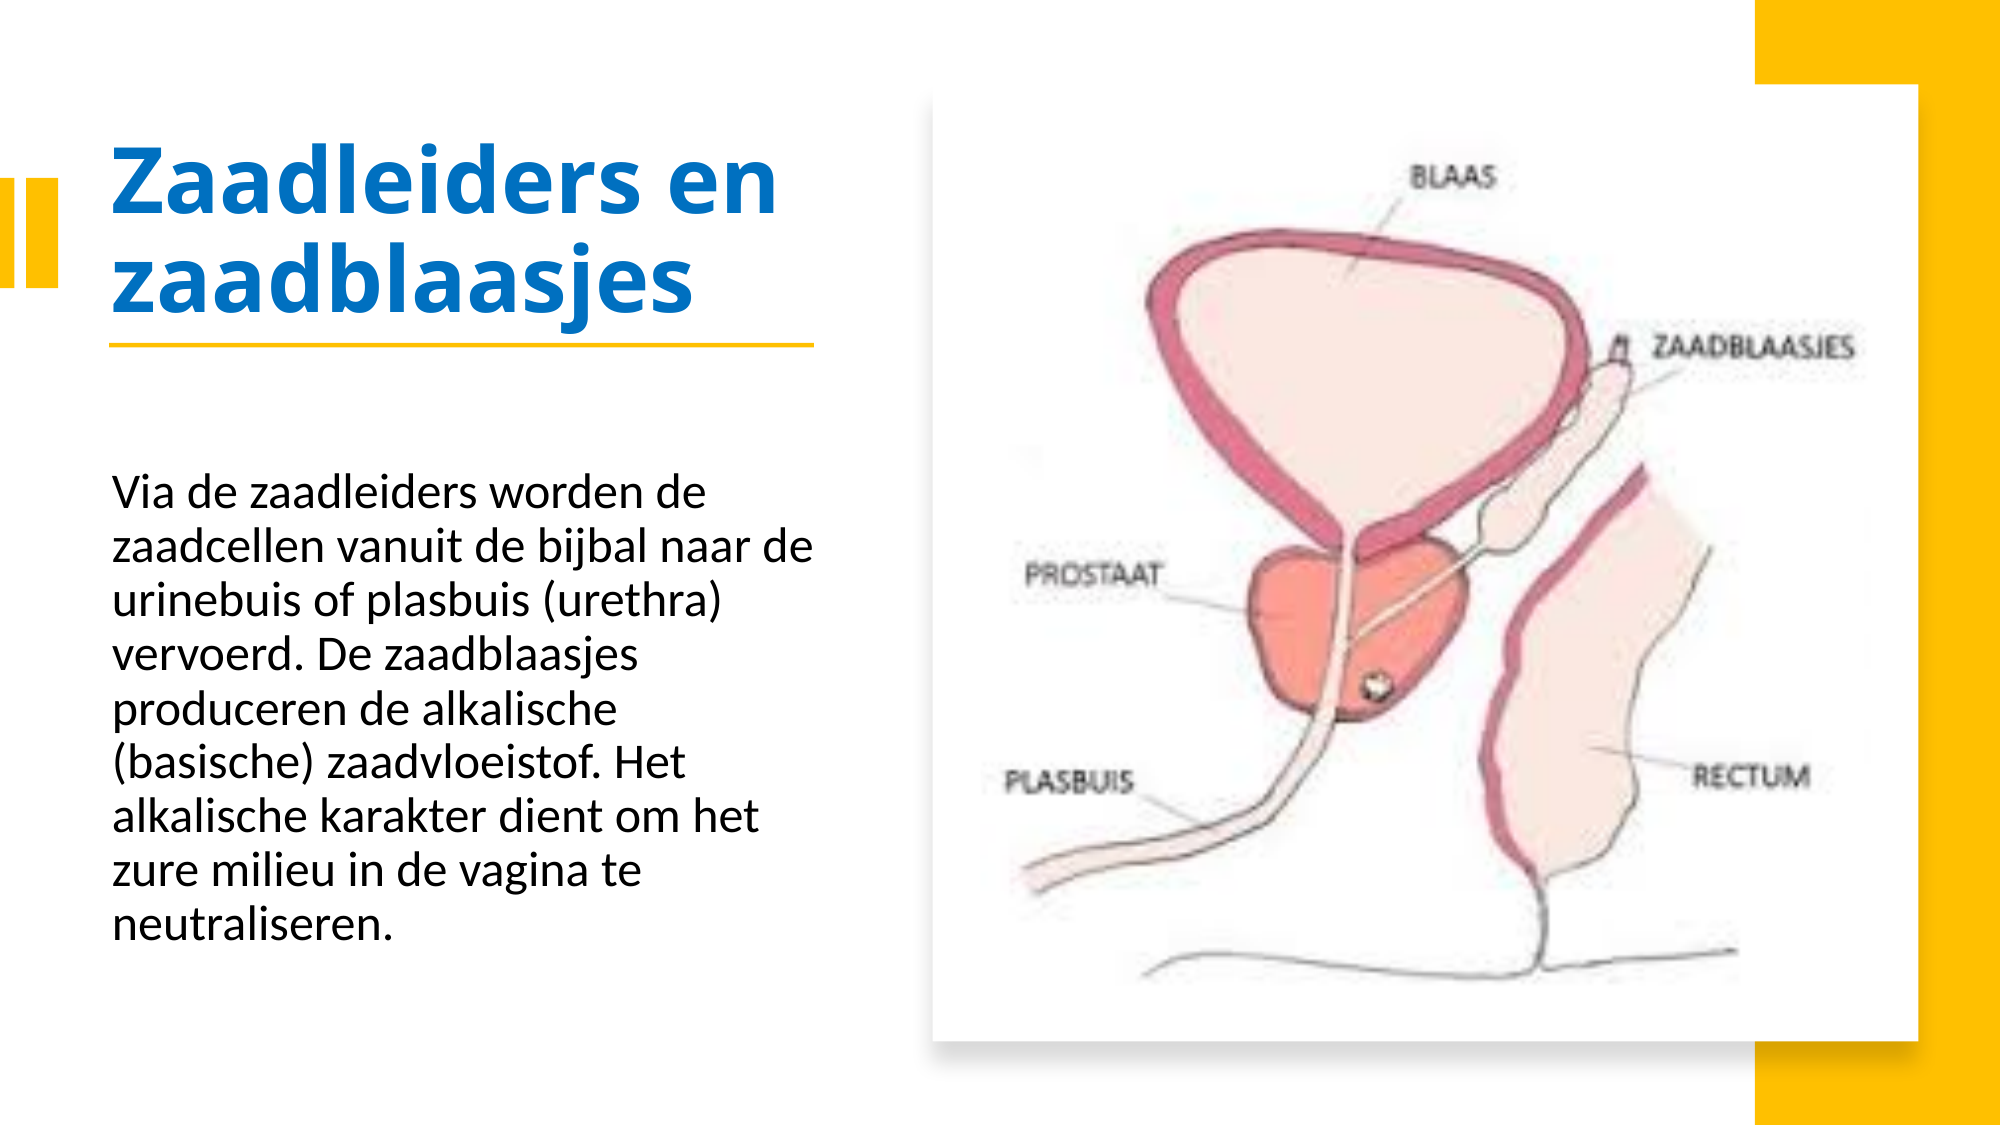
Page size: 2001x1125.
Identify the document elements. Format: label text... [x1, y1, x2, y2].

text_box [0, 177, 59, 289]
picture [980, 131, 1871, 994]
title Zaadleiders en zaadblaasjes [96, 140, 845, 326]
text_box [0, 0, 1754, 1125]
list Via de zaadleiders worden de zaadcellen vanuit de bijbal naar de urinebuis of plasbuis (urethra) vervoerd. De zaadblaasjes produceren de alkalische (basische) zaadvloeistof. Het alkalische karakter dient om het zure milieu in de vagina te neutraliseren. [96, 382, 845, 1036]
text_box [1754, 0, 2000, 1125]
text_box [108, 342, 815, 348]
text_box [932, 83, 1919, 1042]
